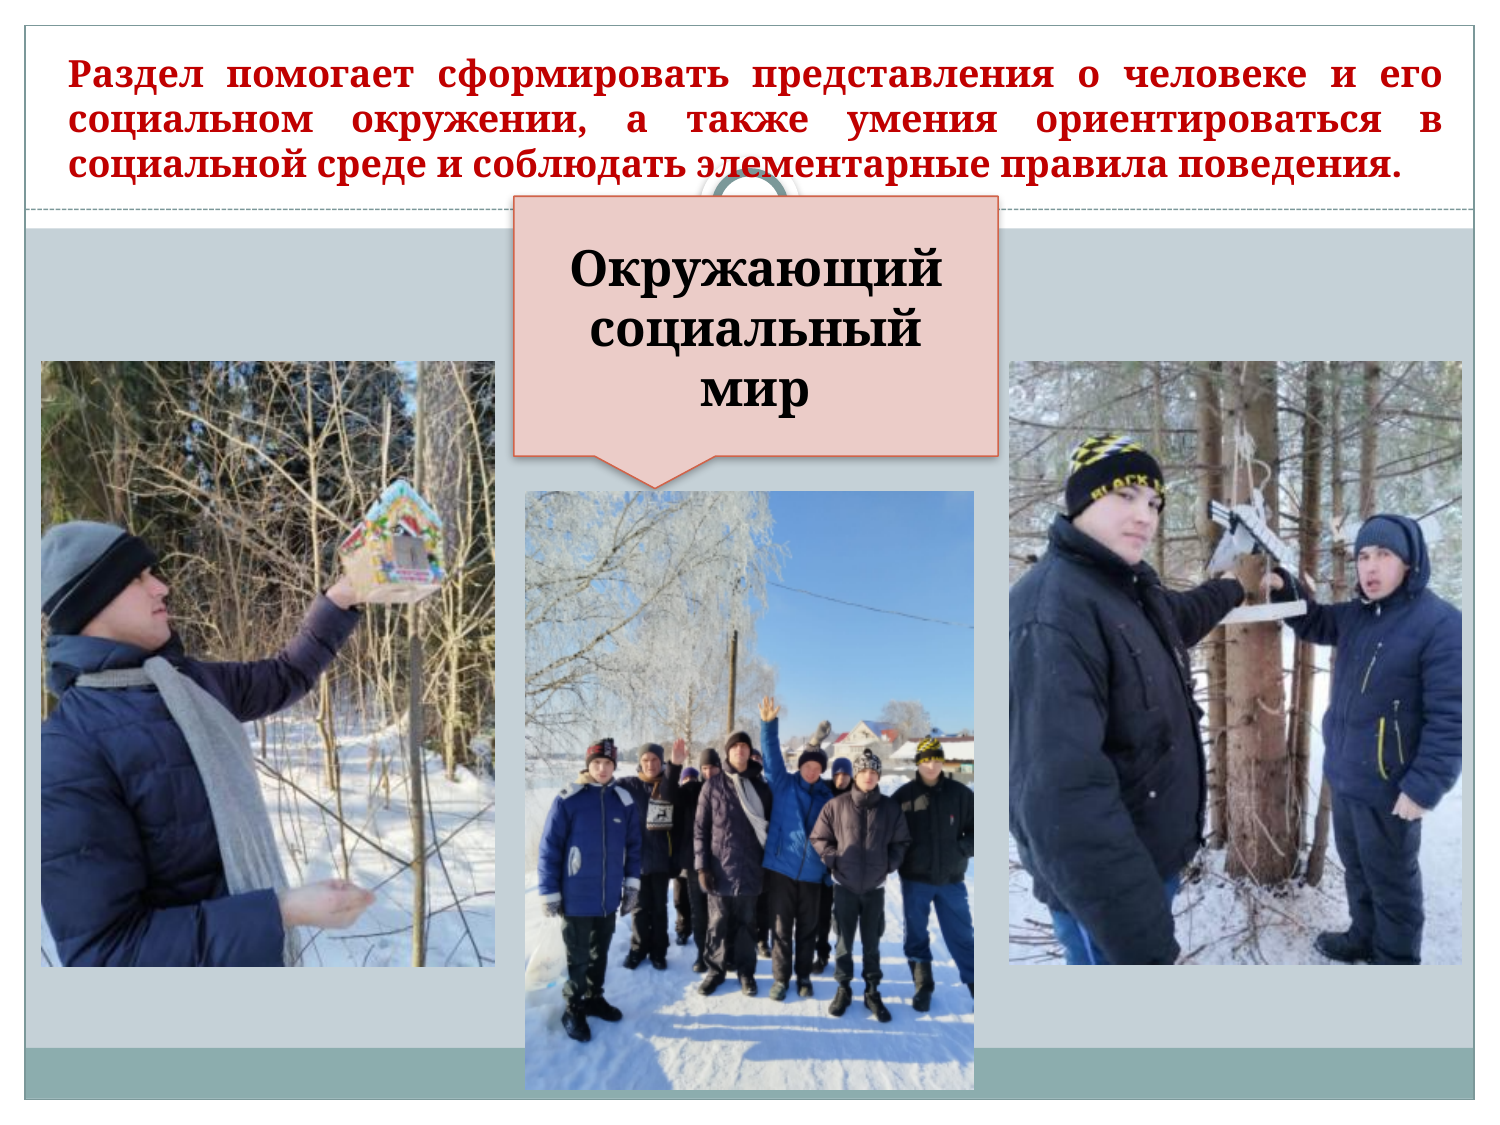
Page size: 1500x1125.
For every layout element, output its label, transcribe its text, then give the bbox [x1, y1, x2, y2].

picture [41, 361, 496, 967]
picture [1009, 361, 1462, 965]
text_box Окружающий социальный мир [513, 195, 999, 488]
text_box Раздел помогает сформировать представления о человеке и его социальном окружении, а также умения ориентироваться в социальной среде и соблюдать элементарные правила поведения. [53, 42, 1459, 193]
picture [525, 491, 975, 1090]
